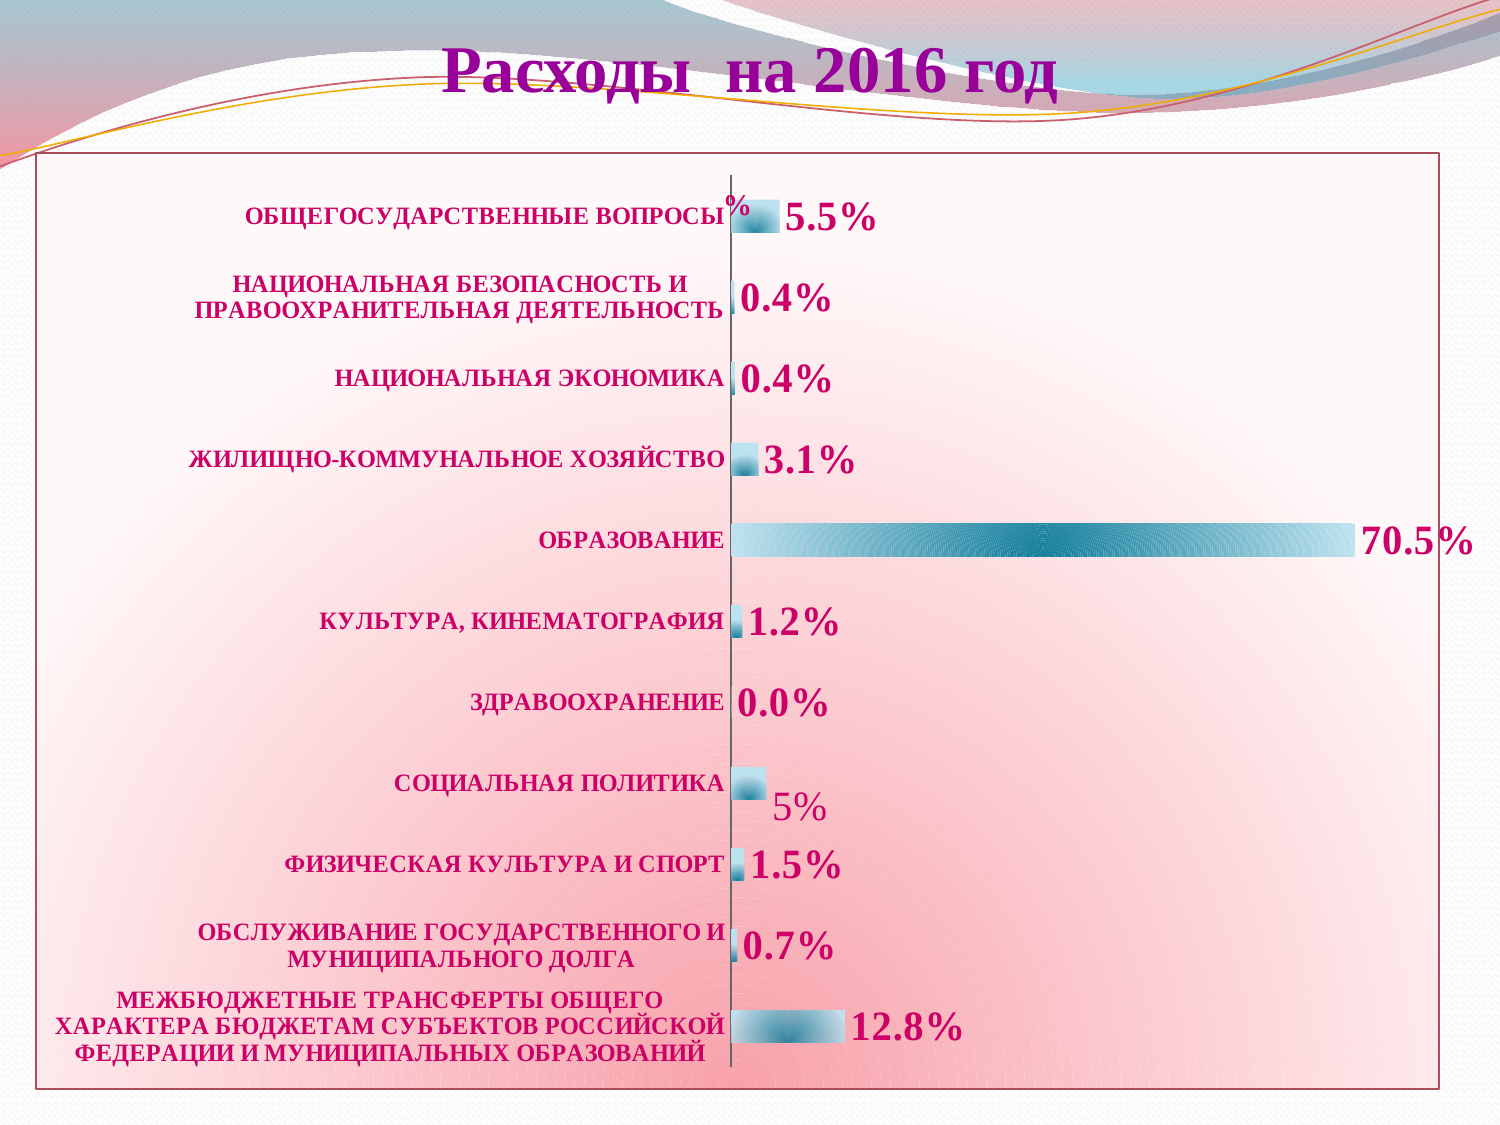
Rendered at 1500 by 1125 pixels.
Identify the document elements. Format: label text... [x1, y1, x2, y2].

title Расходы на 2016 год [0, 35, 1500, 106]
chart [34, 152, 1477, 1091]
